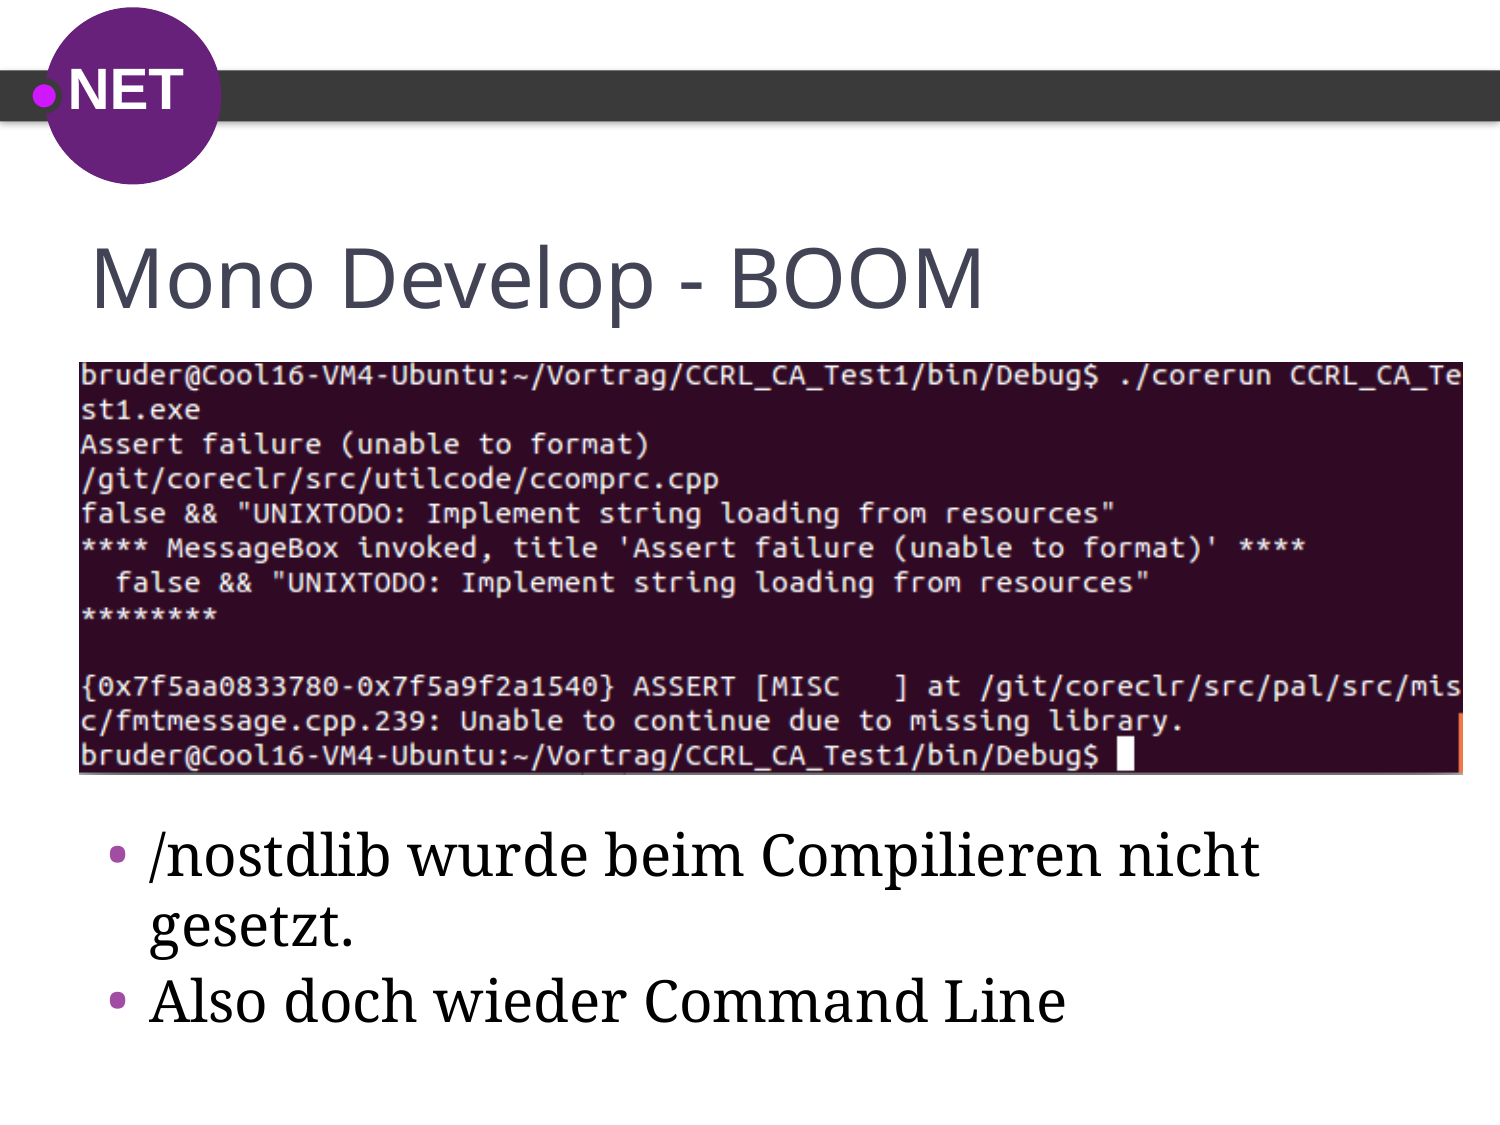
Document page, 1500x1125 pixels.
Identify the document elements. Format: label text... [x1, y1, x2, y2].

list /nostdlib wurde beim Compilieren nicht gesetzt. Also doch wieder Command Line [75, 810, 1425, 1079]
title Mono Develop - BOOM [75, 187, 1425, 363]
picture [79, 362, 1464, 776]
